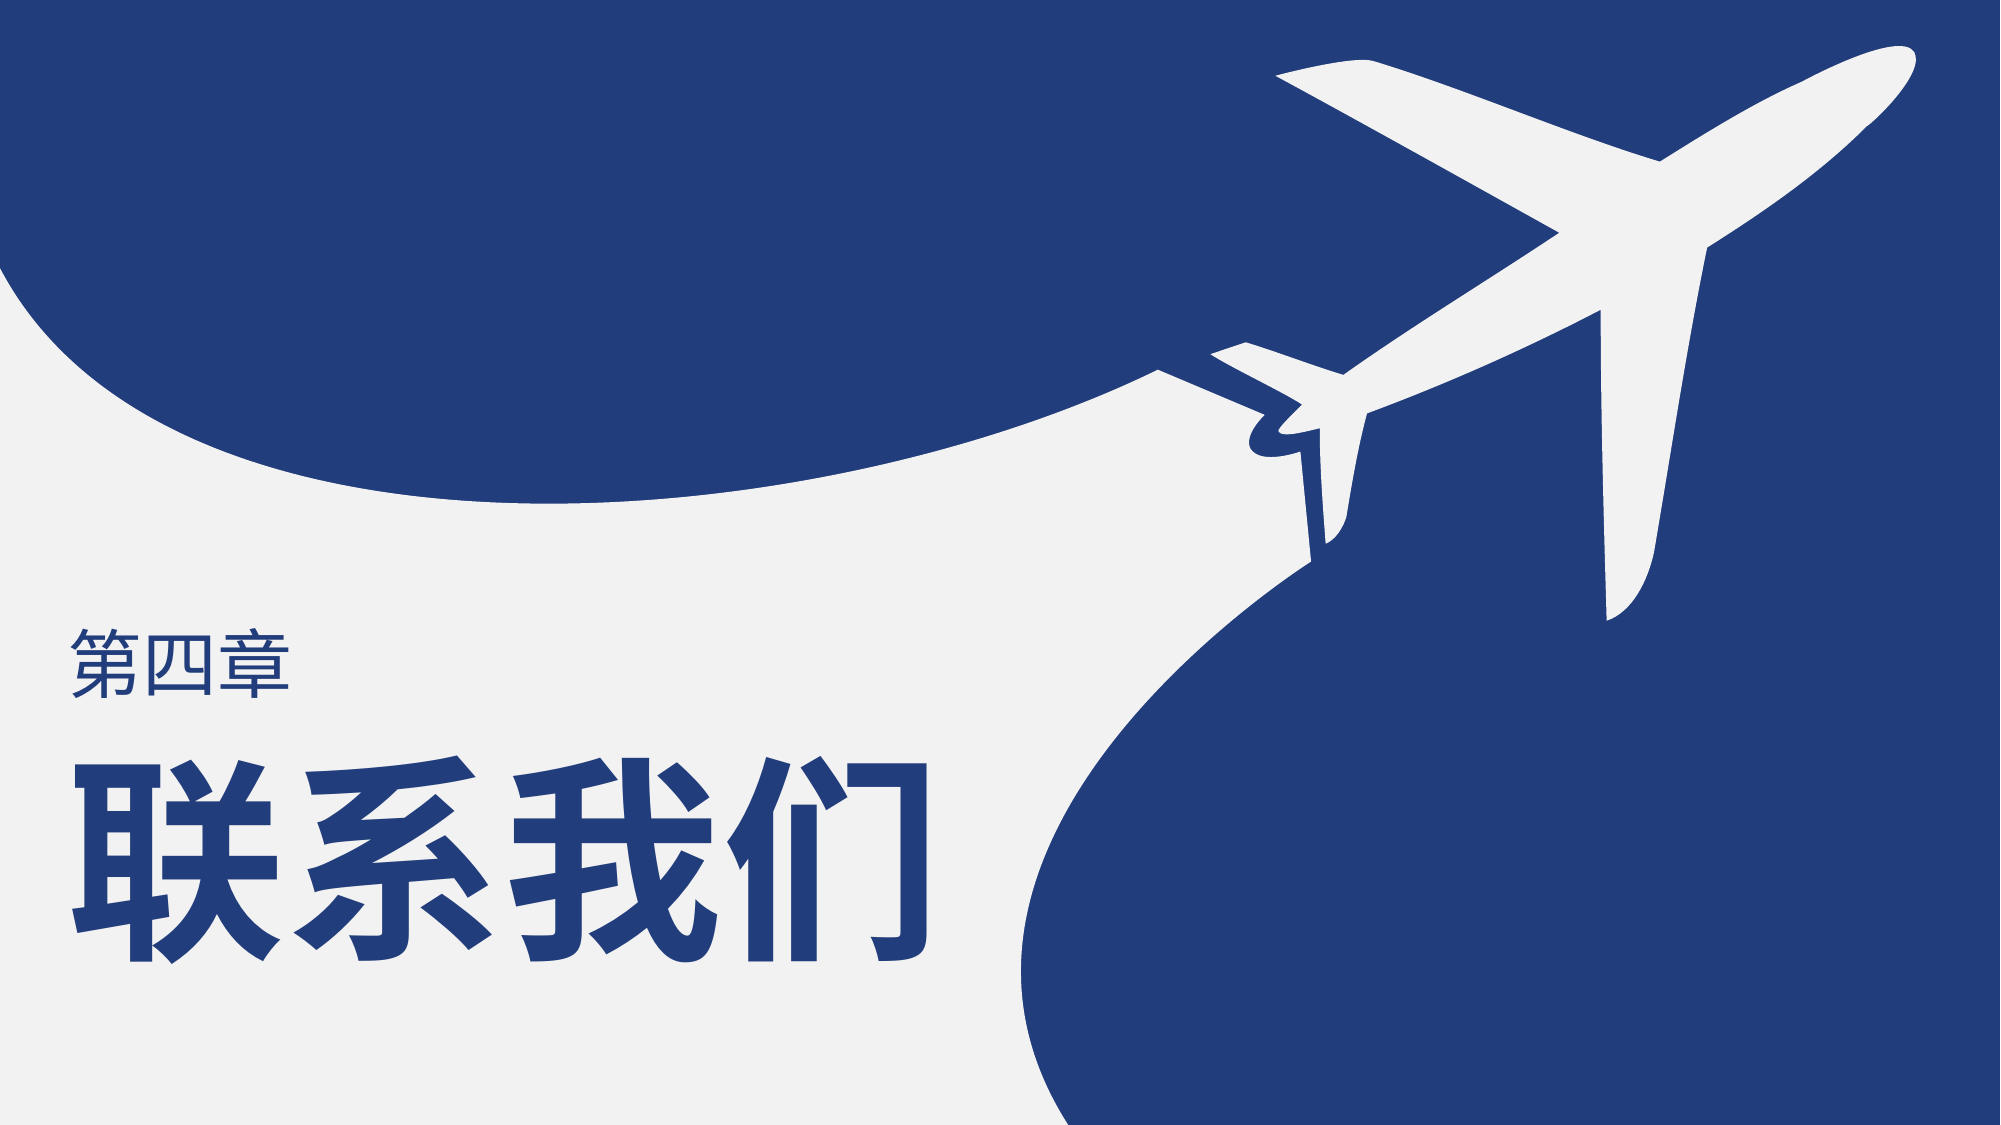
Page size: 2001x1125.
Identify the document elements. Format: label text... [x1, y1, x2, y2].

text_box [1210, 46, 1916, 621]
text_box [0, 268, 1312, 1125]
text_box 第四章 [53, 610, 308, 715]
text_box 联系我们 [51, 716, 1077, 994]
